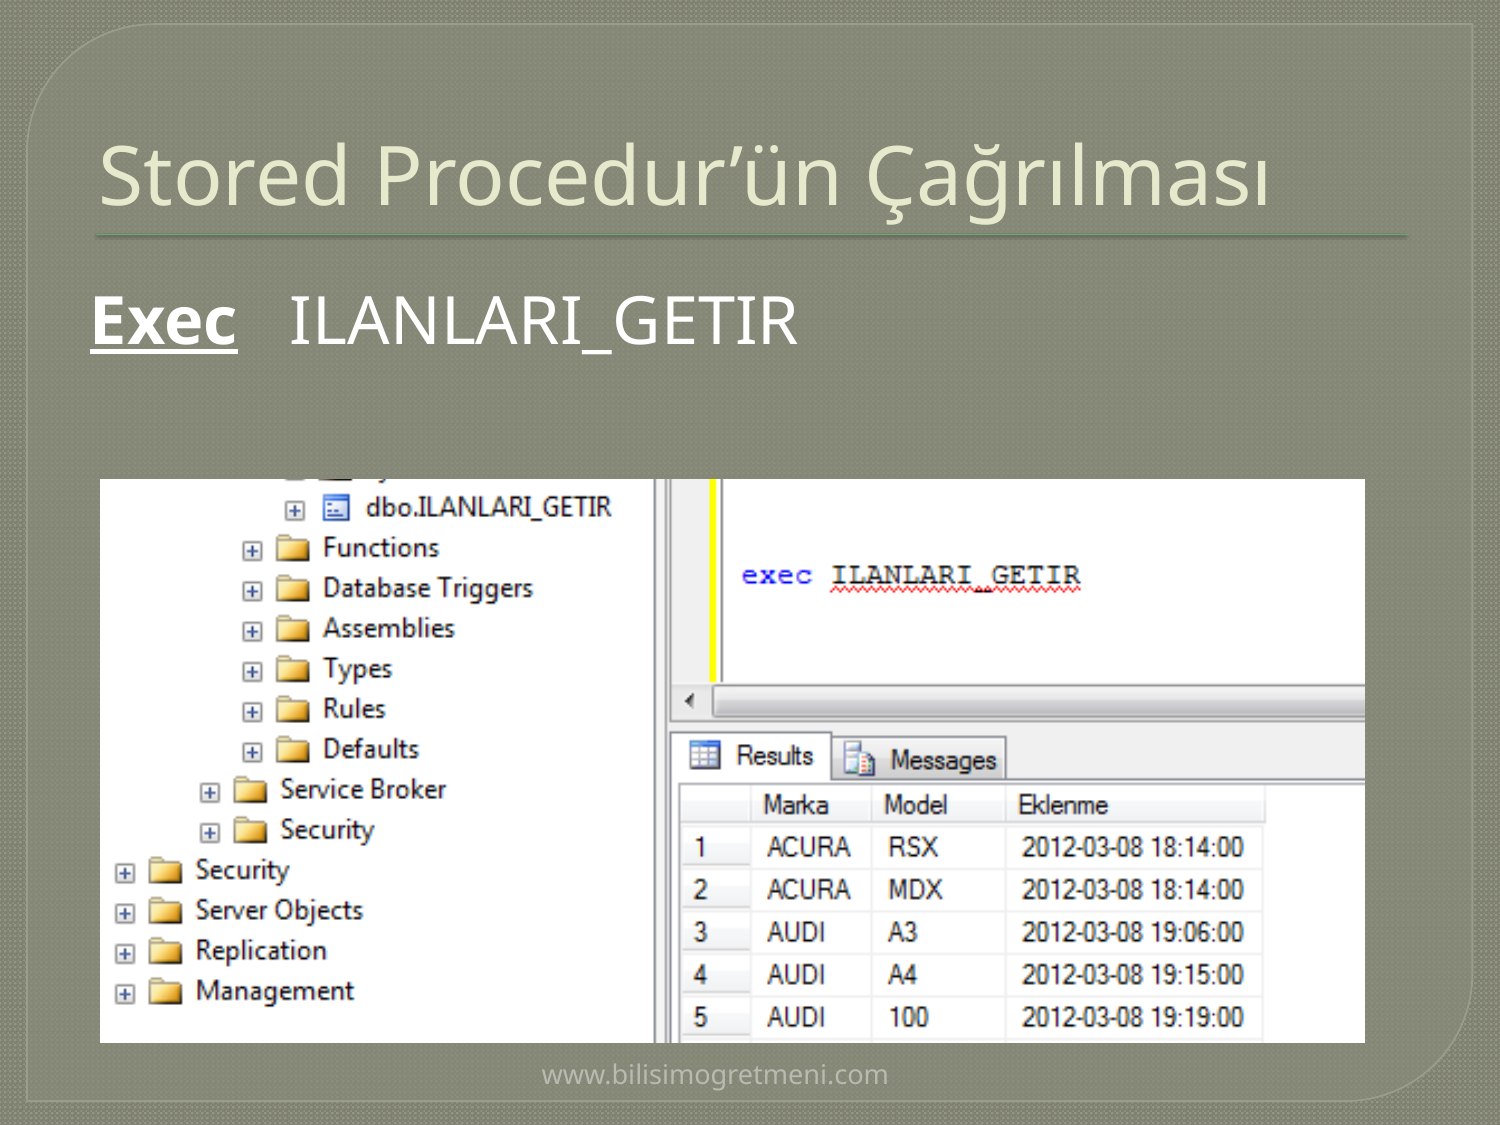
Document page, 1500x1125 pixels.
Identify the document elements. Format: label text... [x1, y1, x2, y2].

list Exec ILANLARI_GETIR [75, 270, 1425, 1013]
picture [100, 479, 1365, 1043]
title Stored Procedur’ün Çağrılması [75, 41, 1425, 230]
footer www.bilisimogretmeni.com [212, 1054, 904, 1095]
